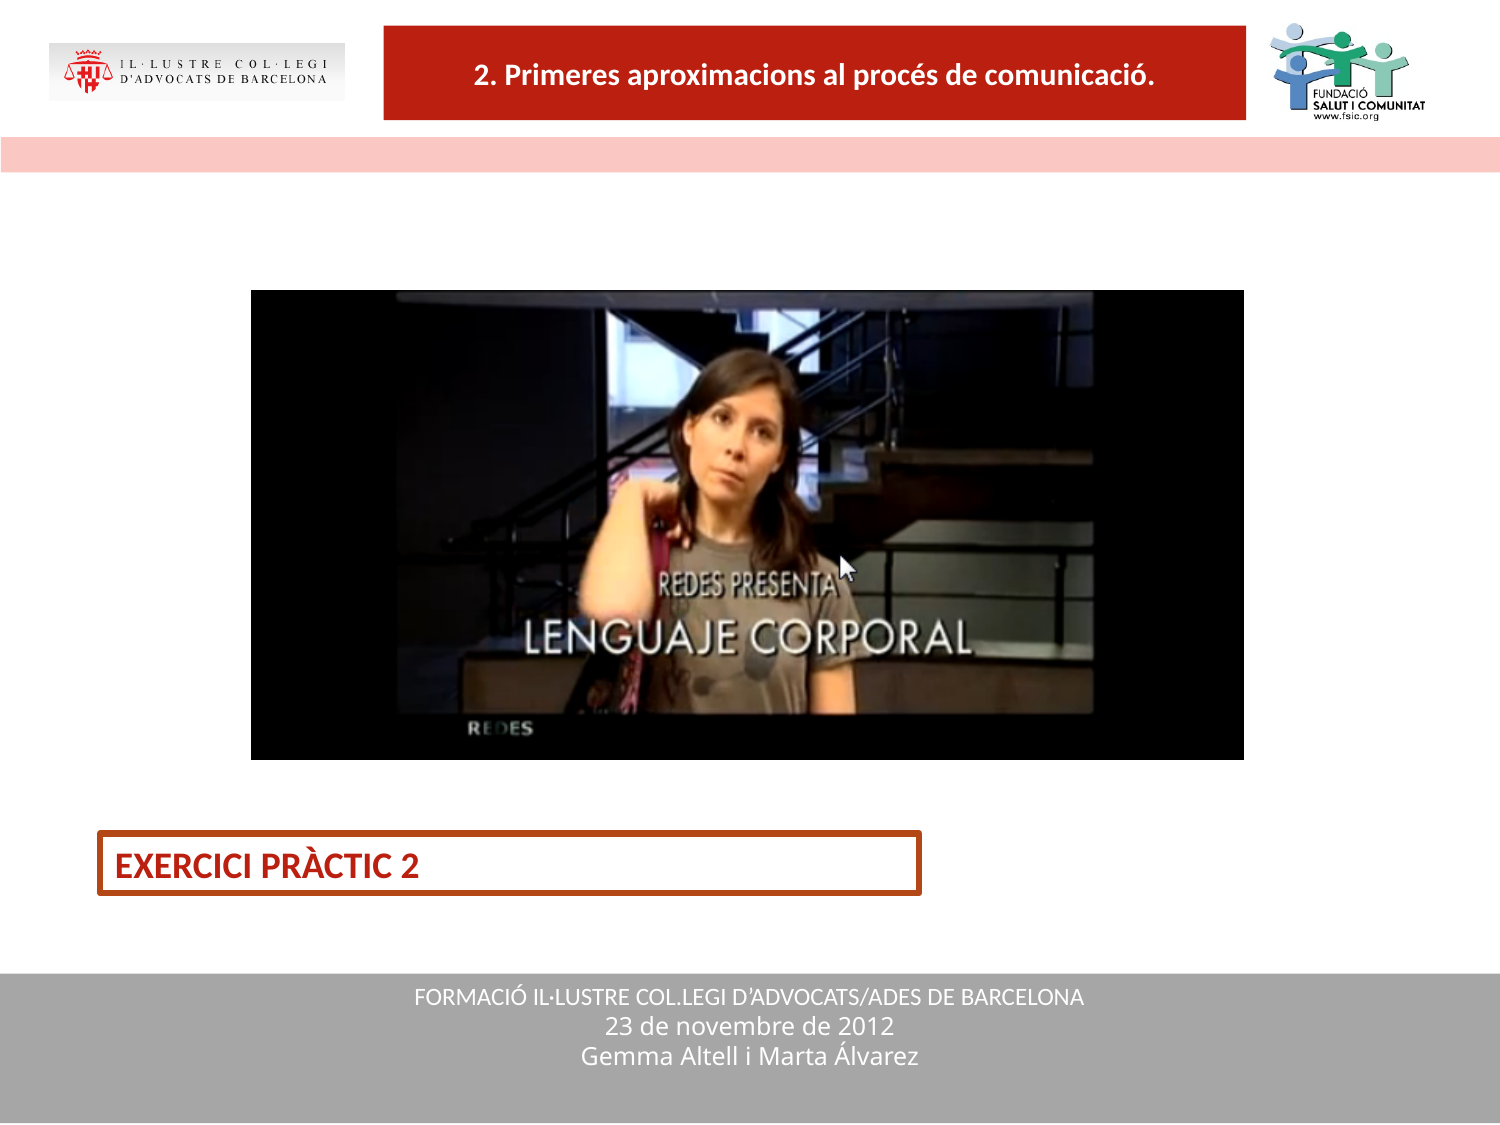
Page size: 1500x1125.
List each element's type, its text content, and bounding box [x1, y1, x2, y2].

text_box 2. Primeres aproximacions al procés de comunicació. [383, 25, 1247, 121]
text_box [0, 137, 1500, 173]
picture [48, 43, 346, 101]
picture [1269, 22, 1425, 121]
text_box EXERCICI PRÀCTIC 2 [100, 833, 920, 894]
text_box FORMACIÓ IL·LUSTRE COL.LEGI D’ADVOCATS/ADES DE BARCELONA 23 de novembre de 2012 Gemma Altell i Marta Álvarez [0, 973, 1500, 1124]
picture [251, 290, 1244, 760]
